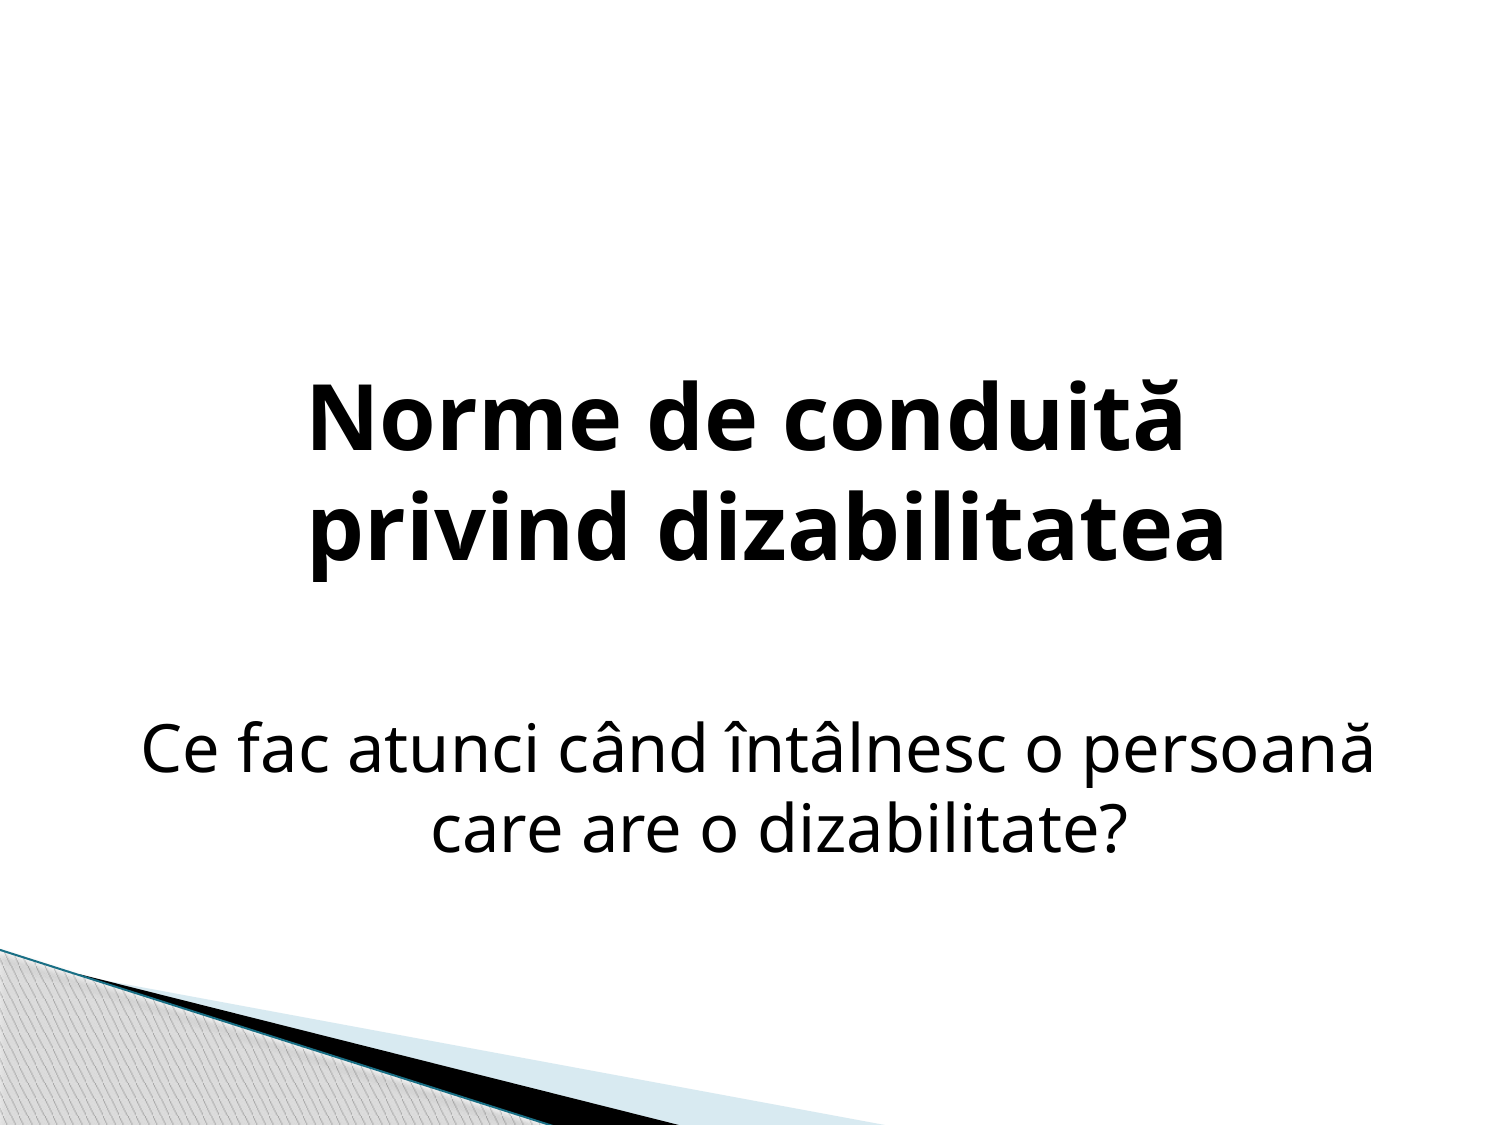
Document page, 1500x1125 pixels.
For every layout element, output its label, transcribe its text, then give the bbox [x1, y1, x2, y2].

list Norme de conduită privind dizabilitatea Ce fac atunci când întâlnesc o persoană care are o dizabilitate? [75, 243, 1425, 986]
